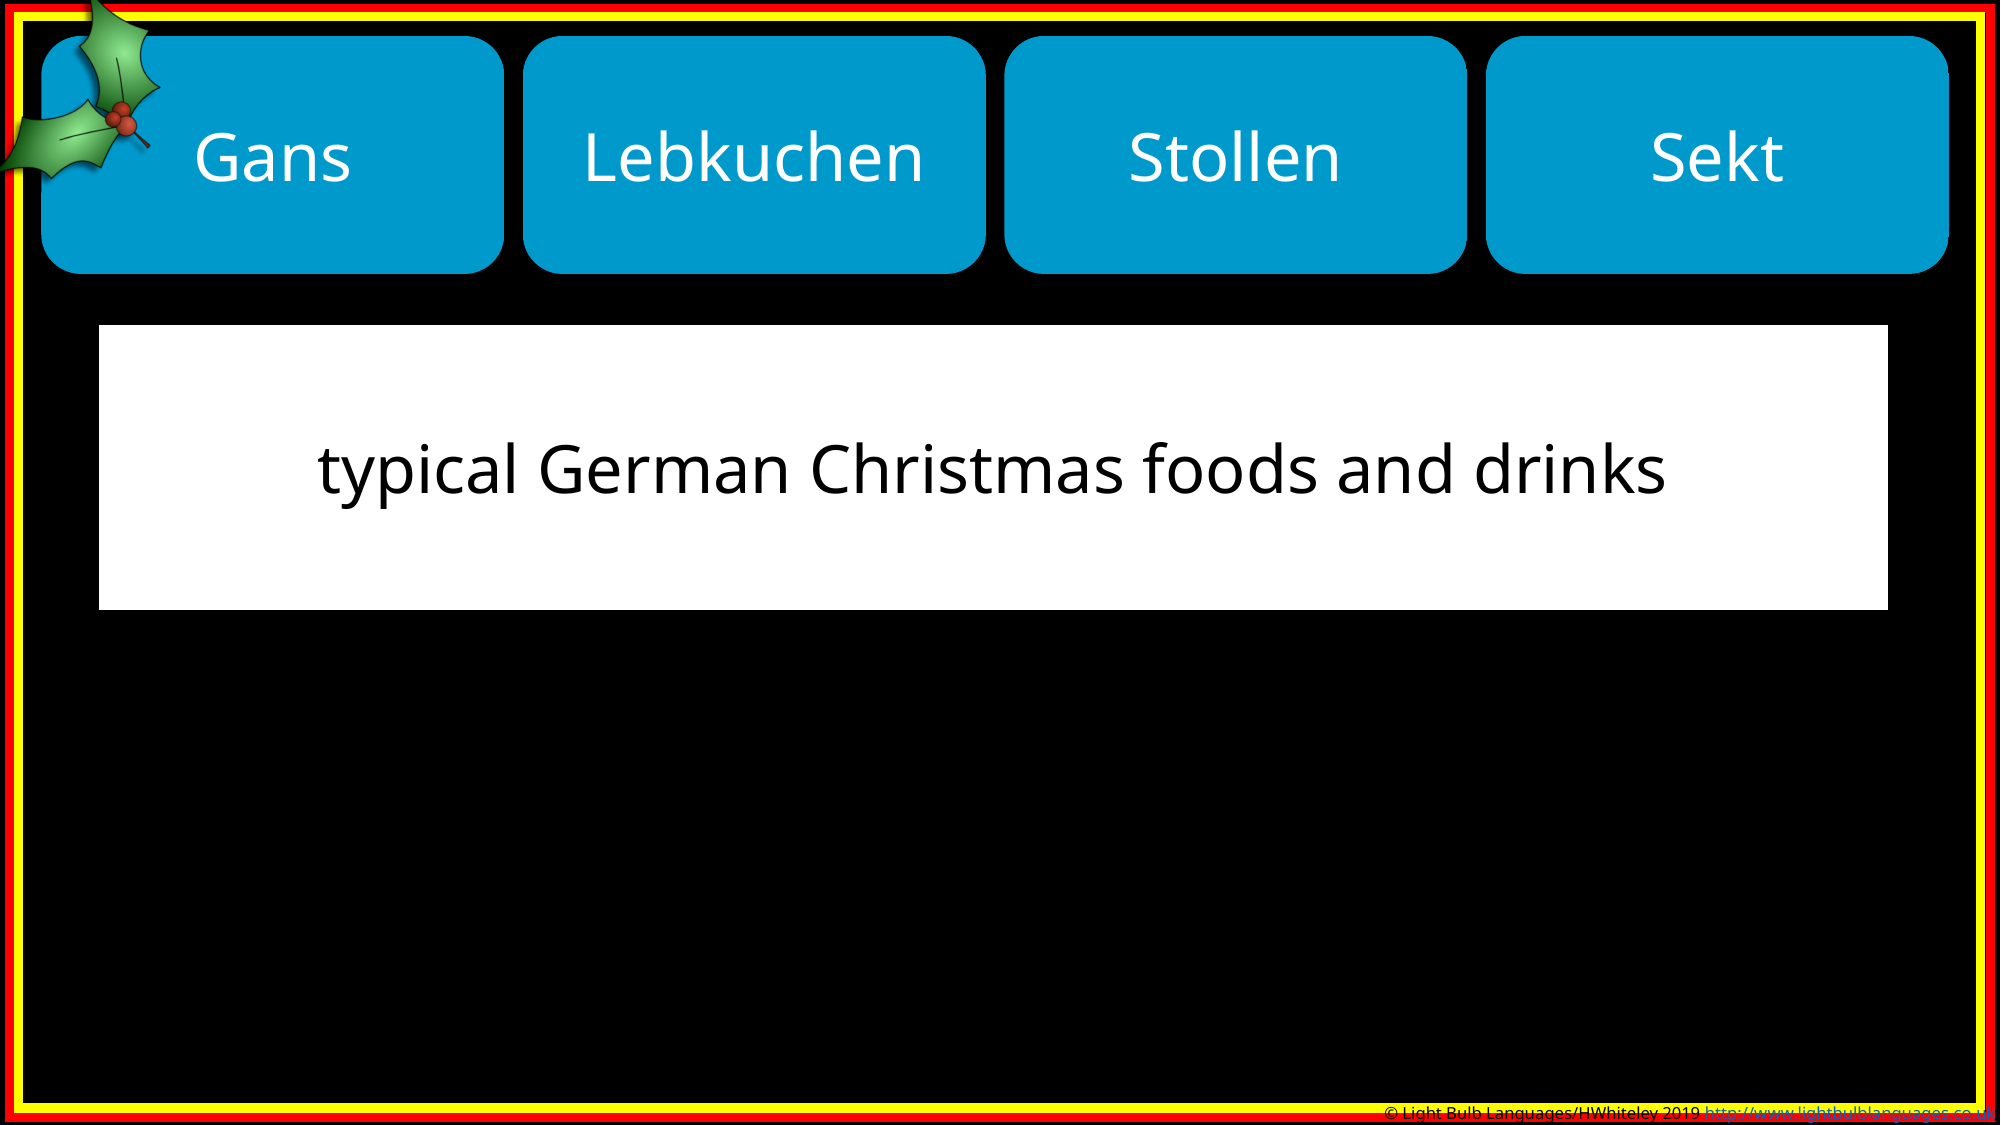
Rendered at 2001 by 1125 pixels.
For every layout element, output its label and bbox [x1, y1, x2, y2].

text_box [0, 0, 2000, 1125]
